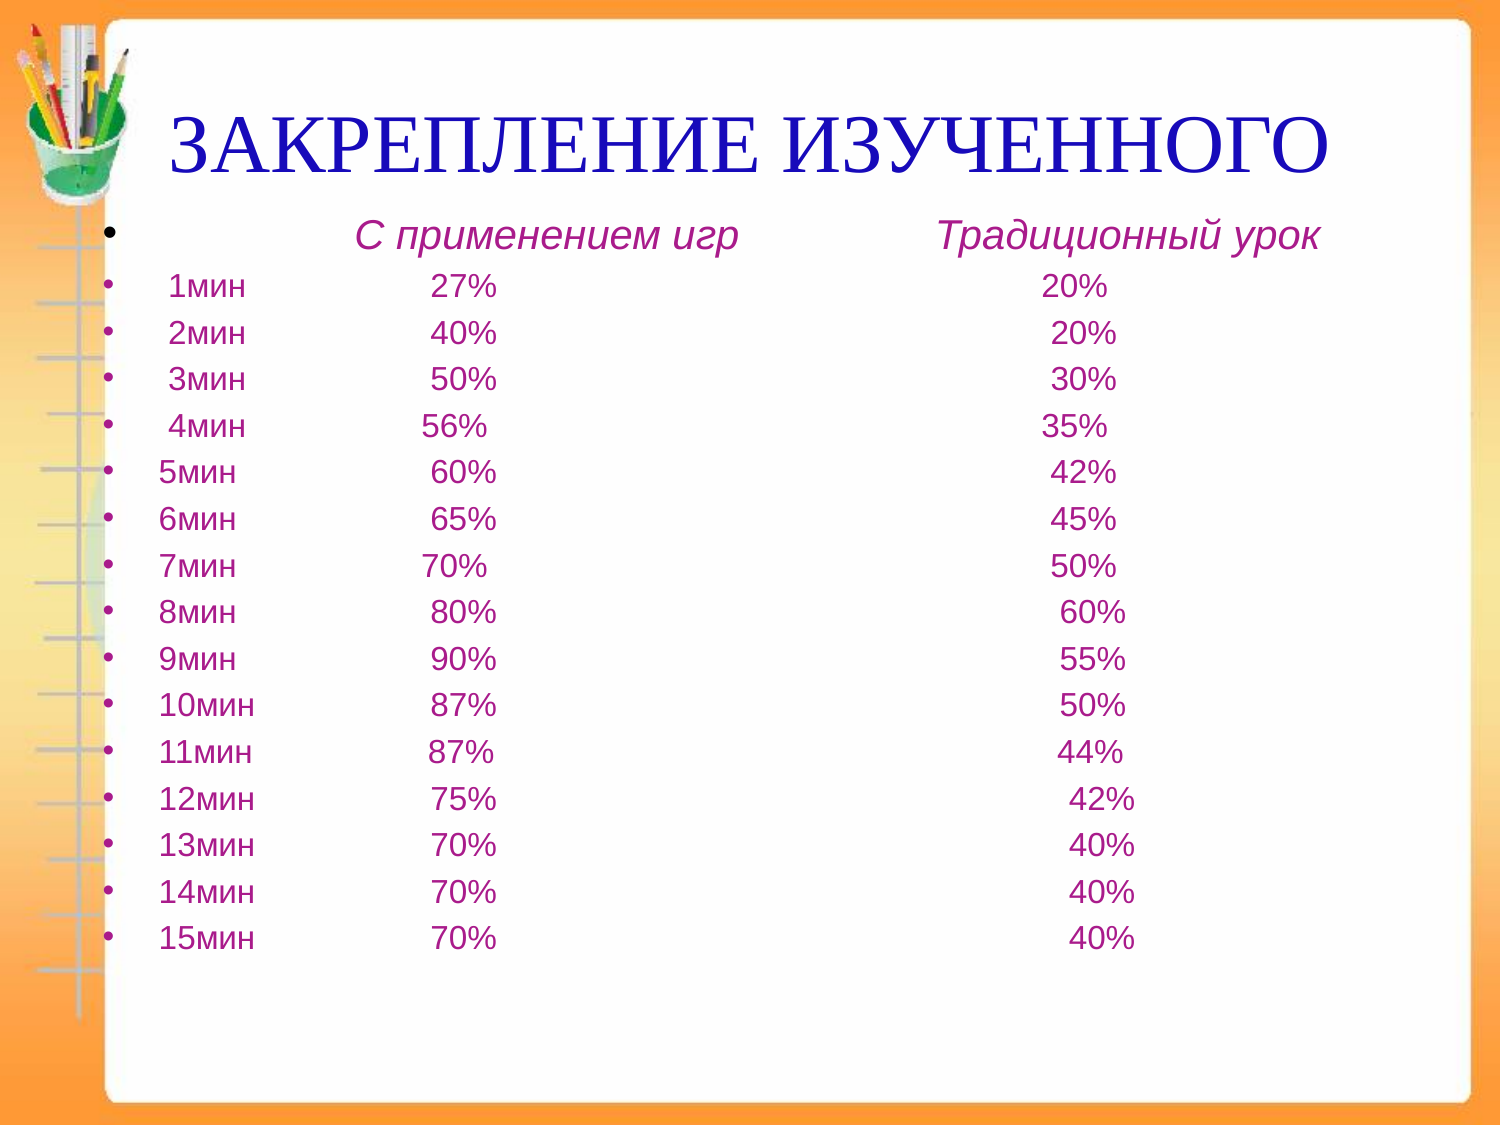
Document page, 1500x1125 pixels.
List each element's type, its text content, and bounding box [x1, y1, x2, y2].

list С применением игр Традиционный урок 1мин 27% 20% 2мин 40% 20% 3мин 50% 30% 4мин 56% 35% 5мин 60% 42% 6мин 65% 45% 7мин 70% 50% 8мин 80% 60% 9мин 90% 55% 10мин 87% 50% 11мин 87% 44% 12мин 75% 42% 13мин 70% 40% 14мин 70% 40% 15мин 70% 40% [87, 200, 1438, 1018]
title ЗАКРЕПЛЕНИЕ ИЗУЧЕННОГО [75, 45, 1425, 233]
picture [0, 0, 1500, 1125]
